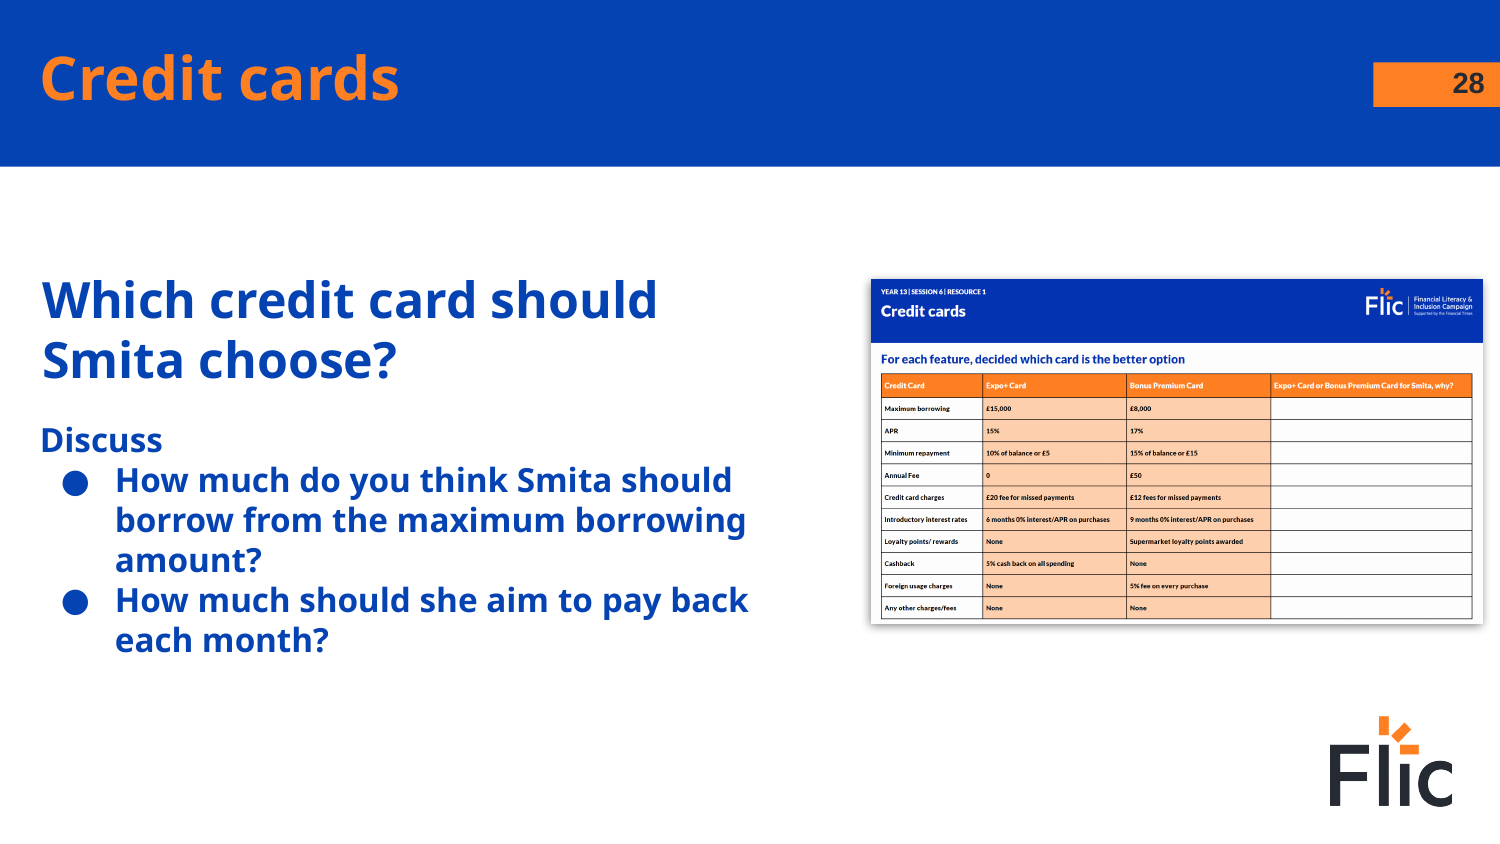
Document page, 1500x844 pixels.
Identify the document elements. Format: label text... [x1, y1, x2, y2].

slide_number ‹#› [1410, 49, 1500, 115]
text_box Discuss How much do you think Smita should borrow from the maximum borrowing amount? How much should she aim to pay back each month? [24, 404, 805, 674]
text_box Credit cards [24, 24, 1142, 128]
picture [1330, 716, 1452, 807]
picture [871, 279, 1484, 625]
text_box Which credit card should Smita choose? [27, 193, 856, 464]
